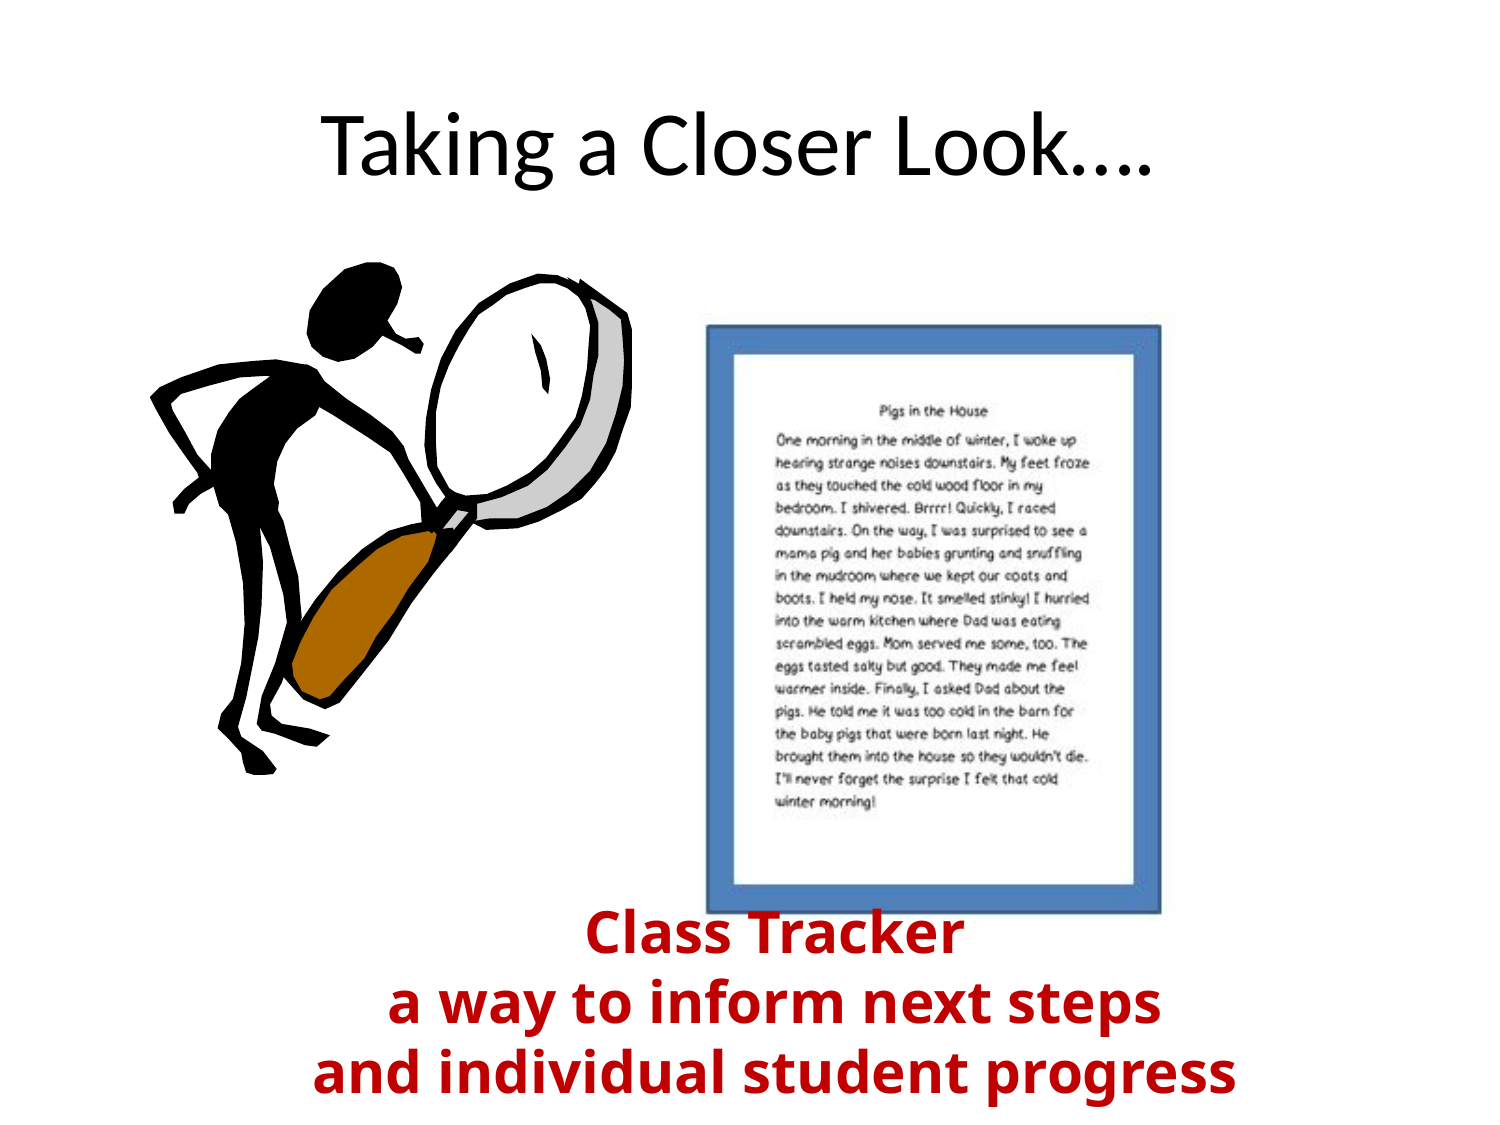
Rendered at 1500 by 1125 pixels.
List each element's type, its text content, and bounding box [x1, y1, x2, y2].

picture [699, 312, 1176, 924]
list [149, 262, 633, 776]
text_box Class Tracker a way to inform next steps and individual student progress [212, 887, 1338, 1113]
title Taking a Closer Look…. [74, 44, 1426, 233]
